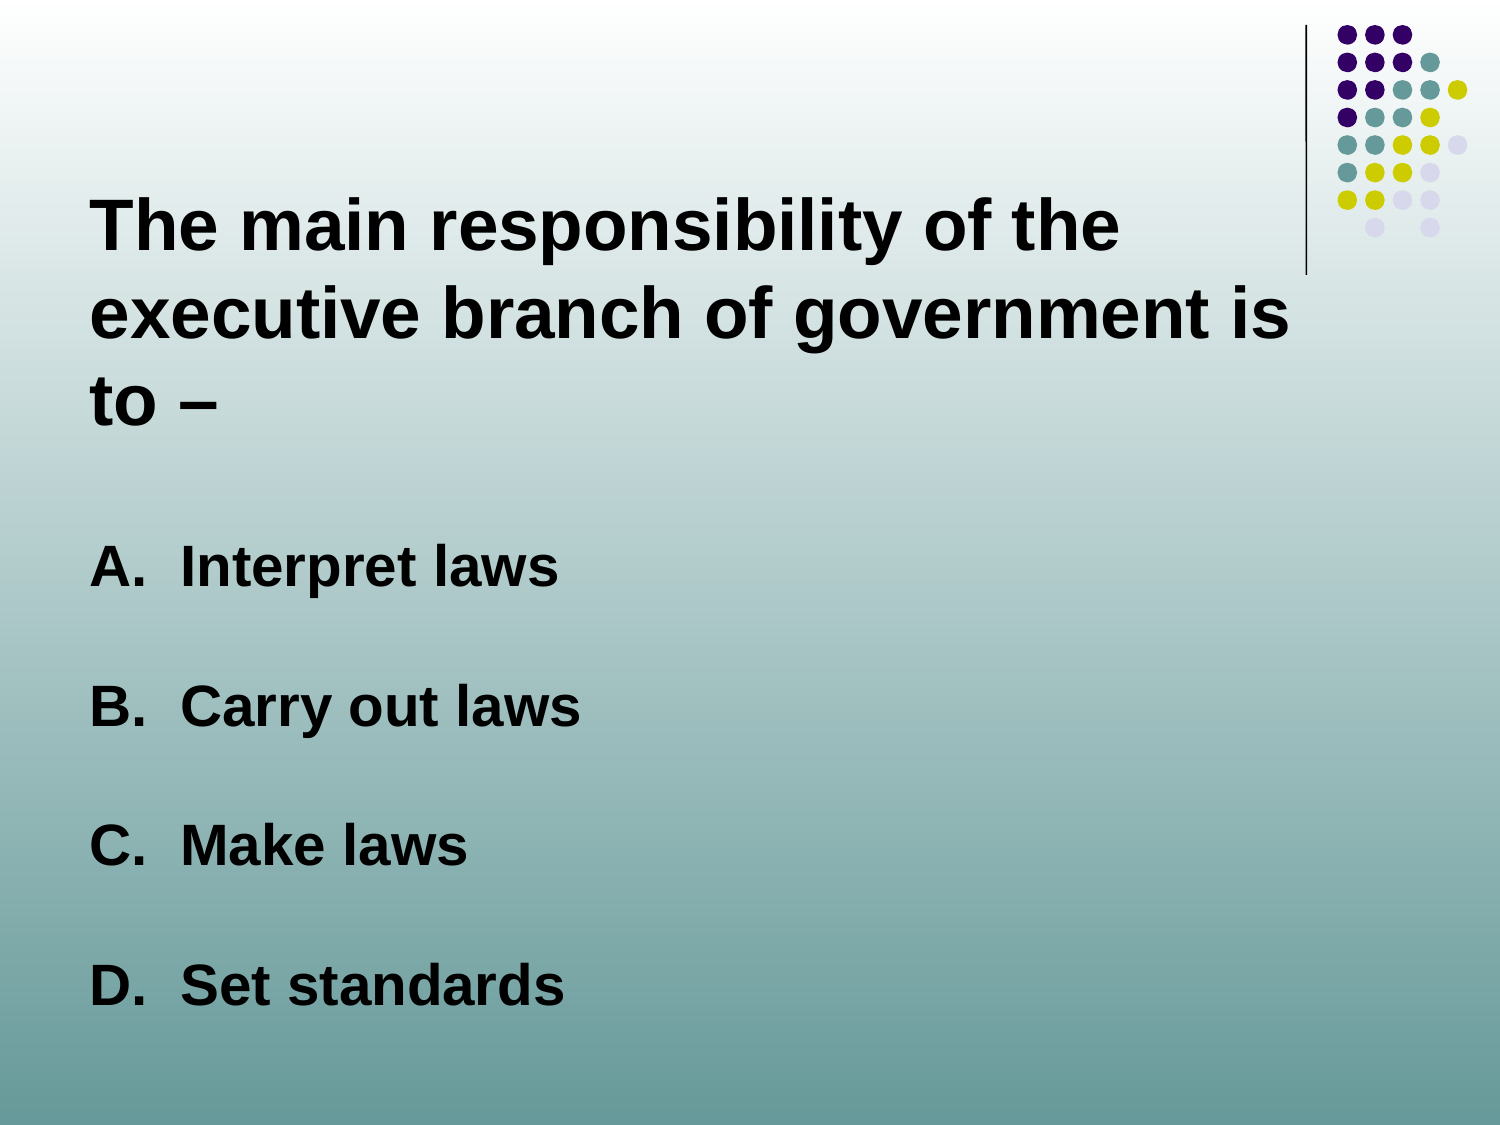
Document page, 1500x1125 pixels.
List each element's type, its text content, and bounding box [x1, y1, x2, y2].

text_box The main responsibility of the executive branch of government is to – A. Interpret laws B. Carry out laws C. Make laws D. Set standards [75, 899, 1313, 1113]
